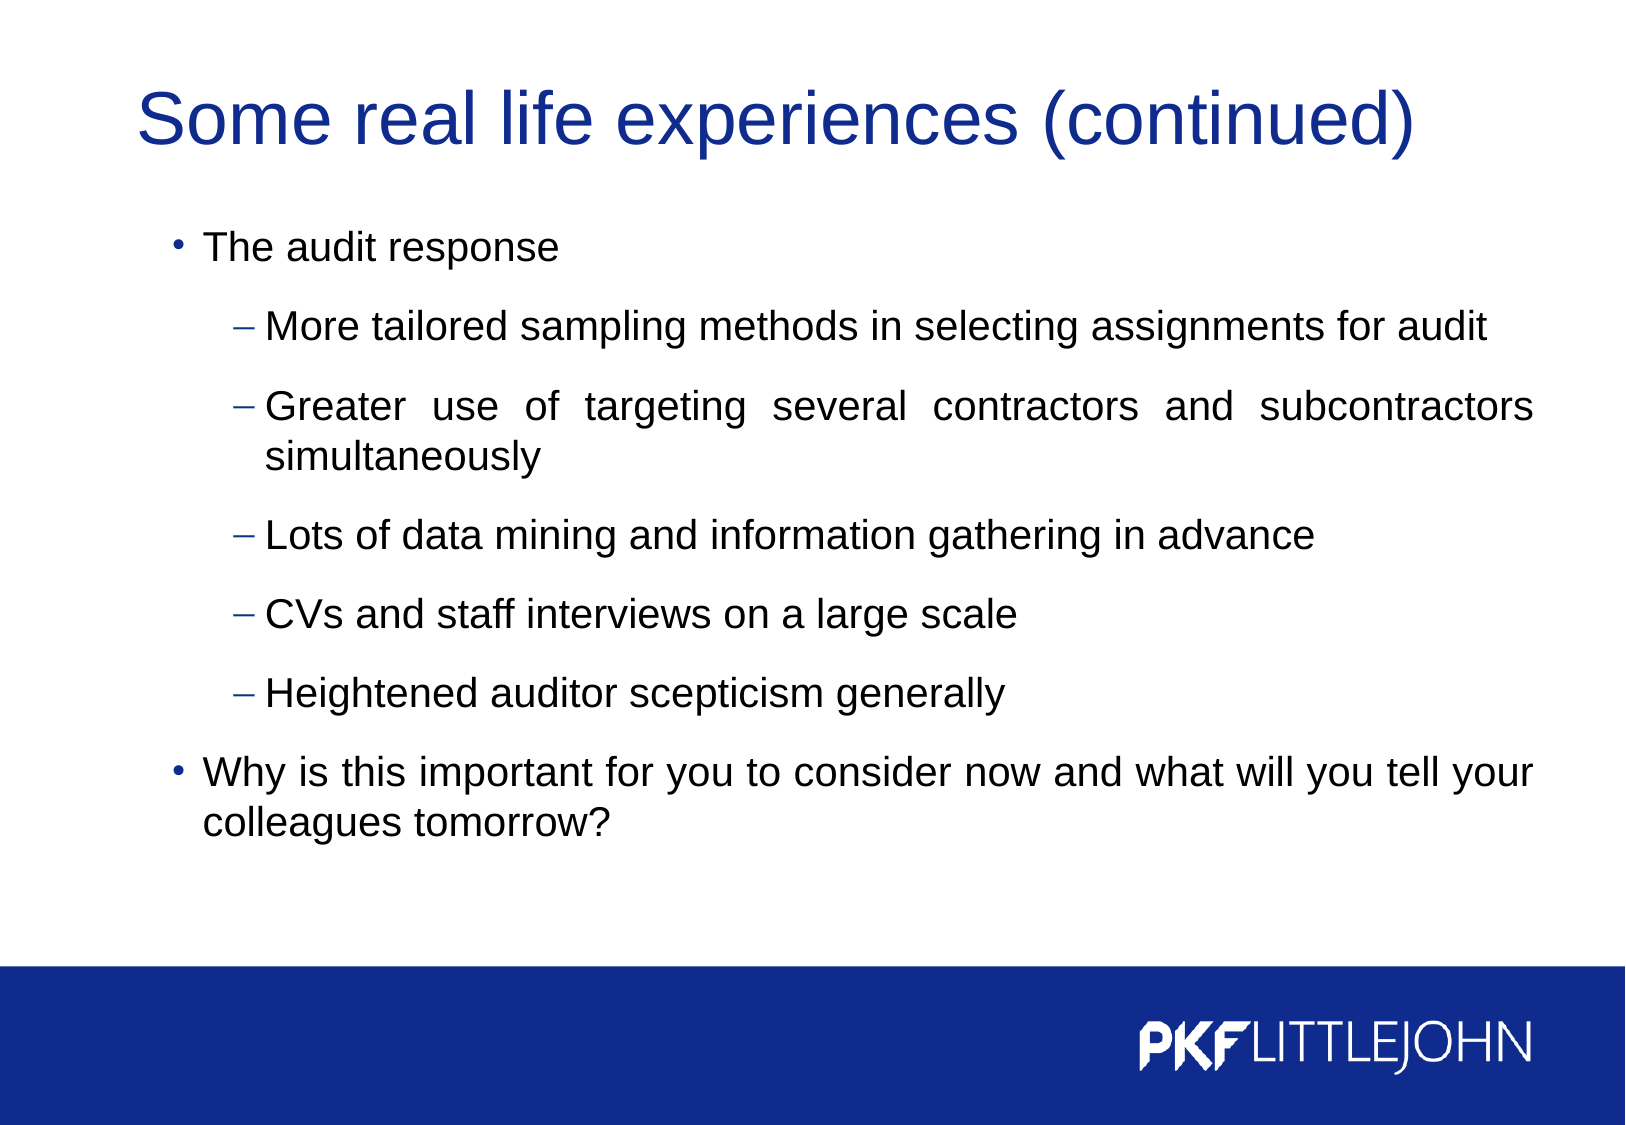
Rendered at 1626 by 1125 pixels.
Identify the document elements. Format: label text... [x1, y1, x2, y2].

list The audit response More tailored sampling methods in selecting assignments for audit Greater use of targeting several contractors and subcontractors simultaneously Lots of data mining and information gathering in advance CVs and staff interviews on a large scale Heightened auditor scepticism generally Why is this important for you to consider now and what will you tell your colleagues tomorrow? [124, 212, 1551, 888]
picture [1107, 988, 1563, 1103]
title Some real life experiences (continued) [121, 62, 1551, 201]
